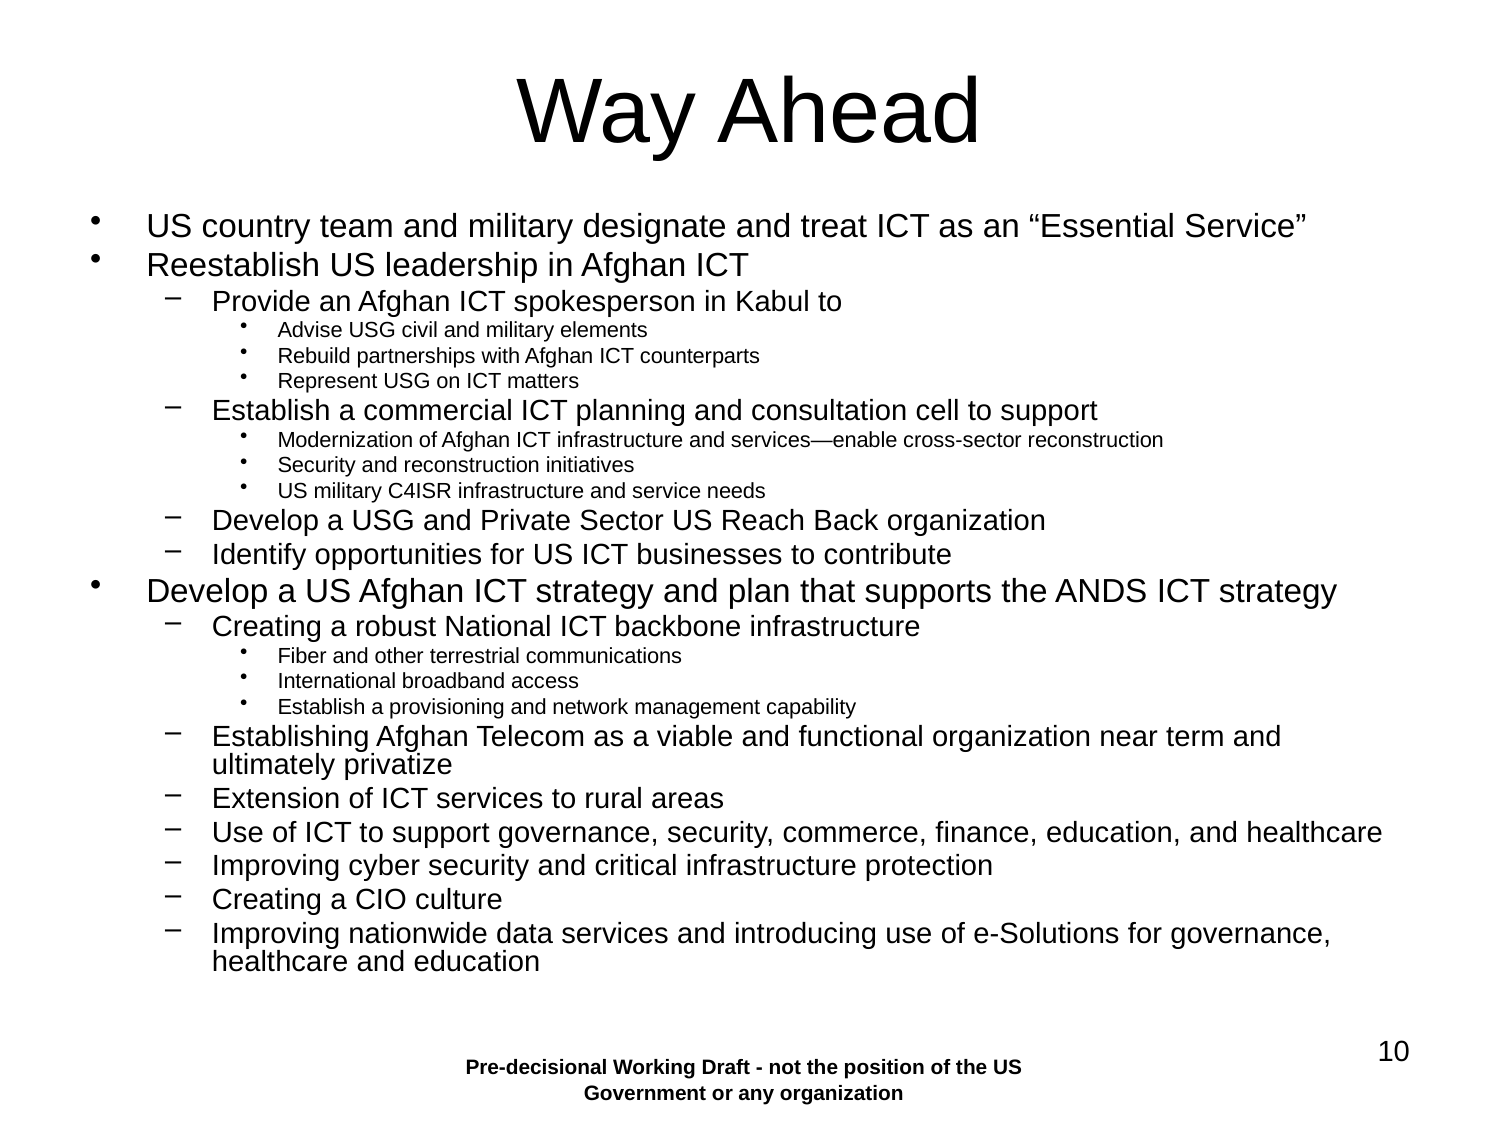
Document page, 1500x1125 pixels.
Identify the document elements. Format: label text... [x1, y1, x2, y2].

slide_number 10 [1074, 1024, 1426, 1103]
title Way Ahead [74, 12, 1426, 201]
list US country team and military designate and treat ICT as an “Essential Service” Reestablish US leadership in Afghan ICT Provide an Afghan ICT spokesperson in Kabul to Advise USG civil and military elements Rebuild partnerships with Afghan ICT counterparts Represent USG on ICT matters Establish a commercial ICT planning and consultation cell to support Modernization of Afghan ICT infrastructure and services—enable cross-sector reconstruction Security and reconstruction initiatives US military C4ISR infrastructure and service needs Develop a USG and Private Sector US Reach Back organization Identify opportunities for US ICT businesses to contribute Develop a US Afghan ICT strategy and plan that supports the ANDS ICT strategy Creating a robust National ICT backbone infrastructure Fiber and other terrestrial communications International broadband access Establish a provisioning and network management capability Establishing Afghan Telecom as a viable and functional organization near term and ultimately privatize Extension of ICT services to rural areas Use of ICT to support governance, security, commerce, finance, education, and healthcare Improving cyber security and critical infrastructure protection Creating a CIO culture Improving nationwide data services and introducing use of e-Solutions for governance, healthcare and education [74, 204, 1413, 1056]
